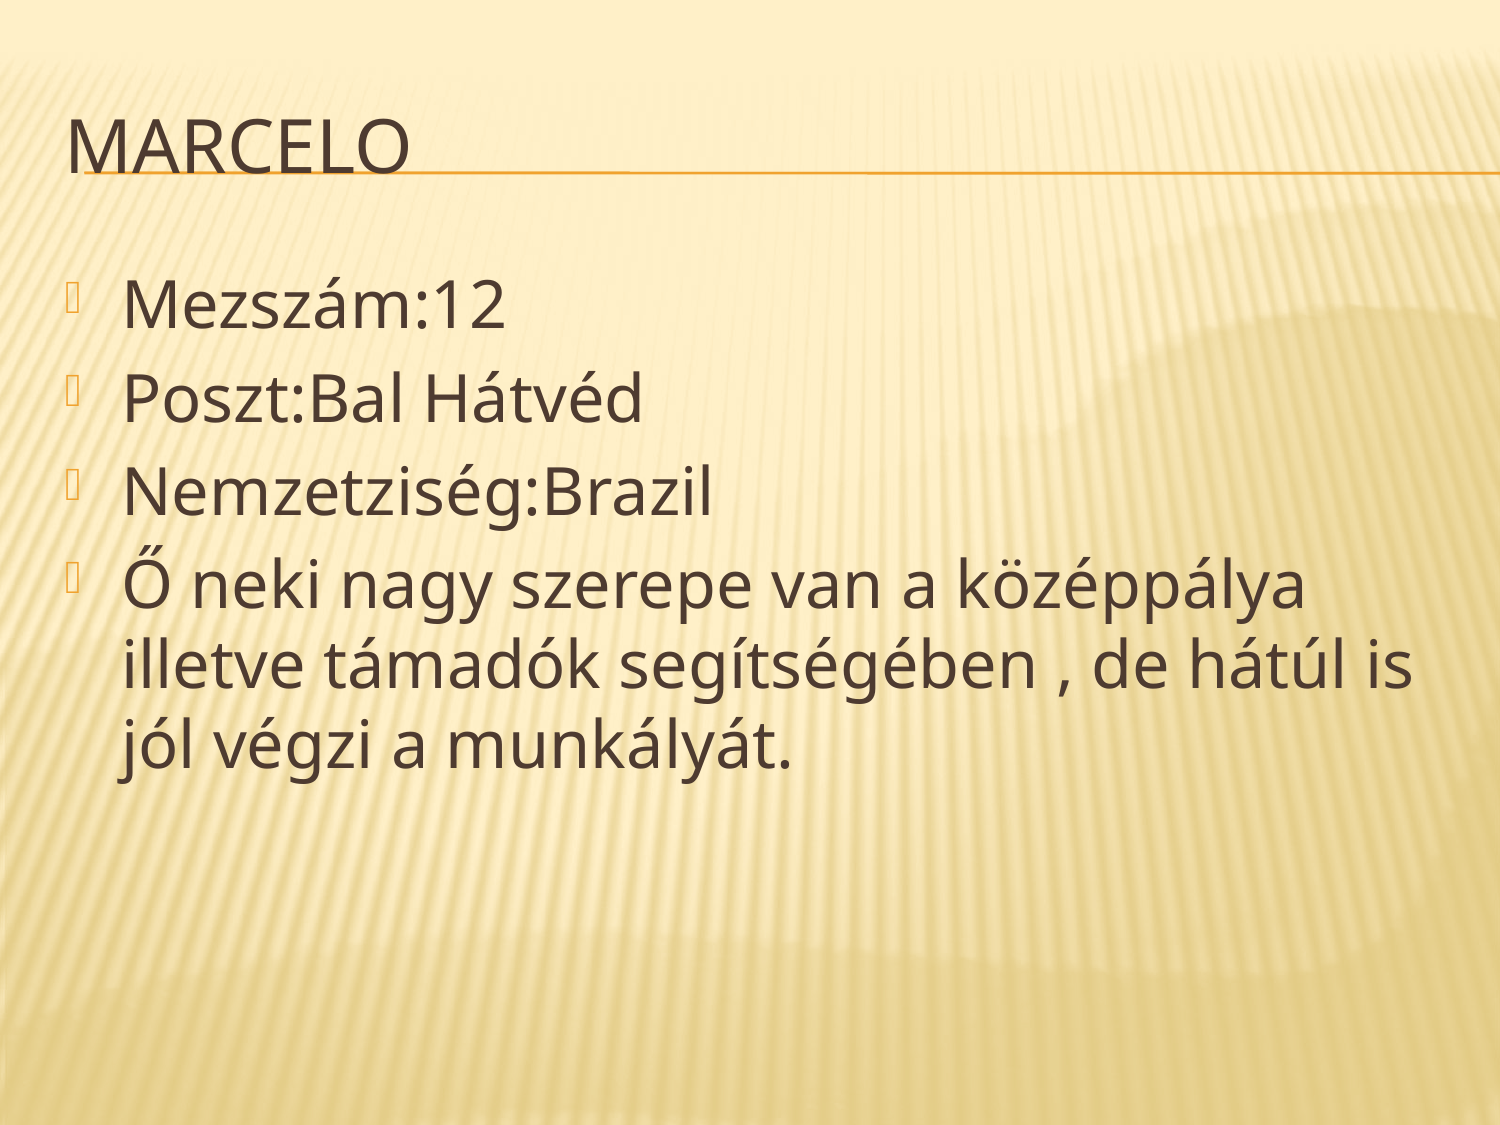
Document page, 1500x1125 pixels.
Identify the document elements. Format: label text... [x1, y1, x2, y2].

title Marcelo [50, 75, 1475, 213]
list Mezszám:12 Poszt:Bal Hátvéd Nemzetziség:Brazil Ő neki nagy szerepe van a középpálya illetve támadók segítségében , de hátúl is jól végzi a munkályát. [50, 254, 1475, 998]
